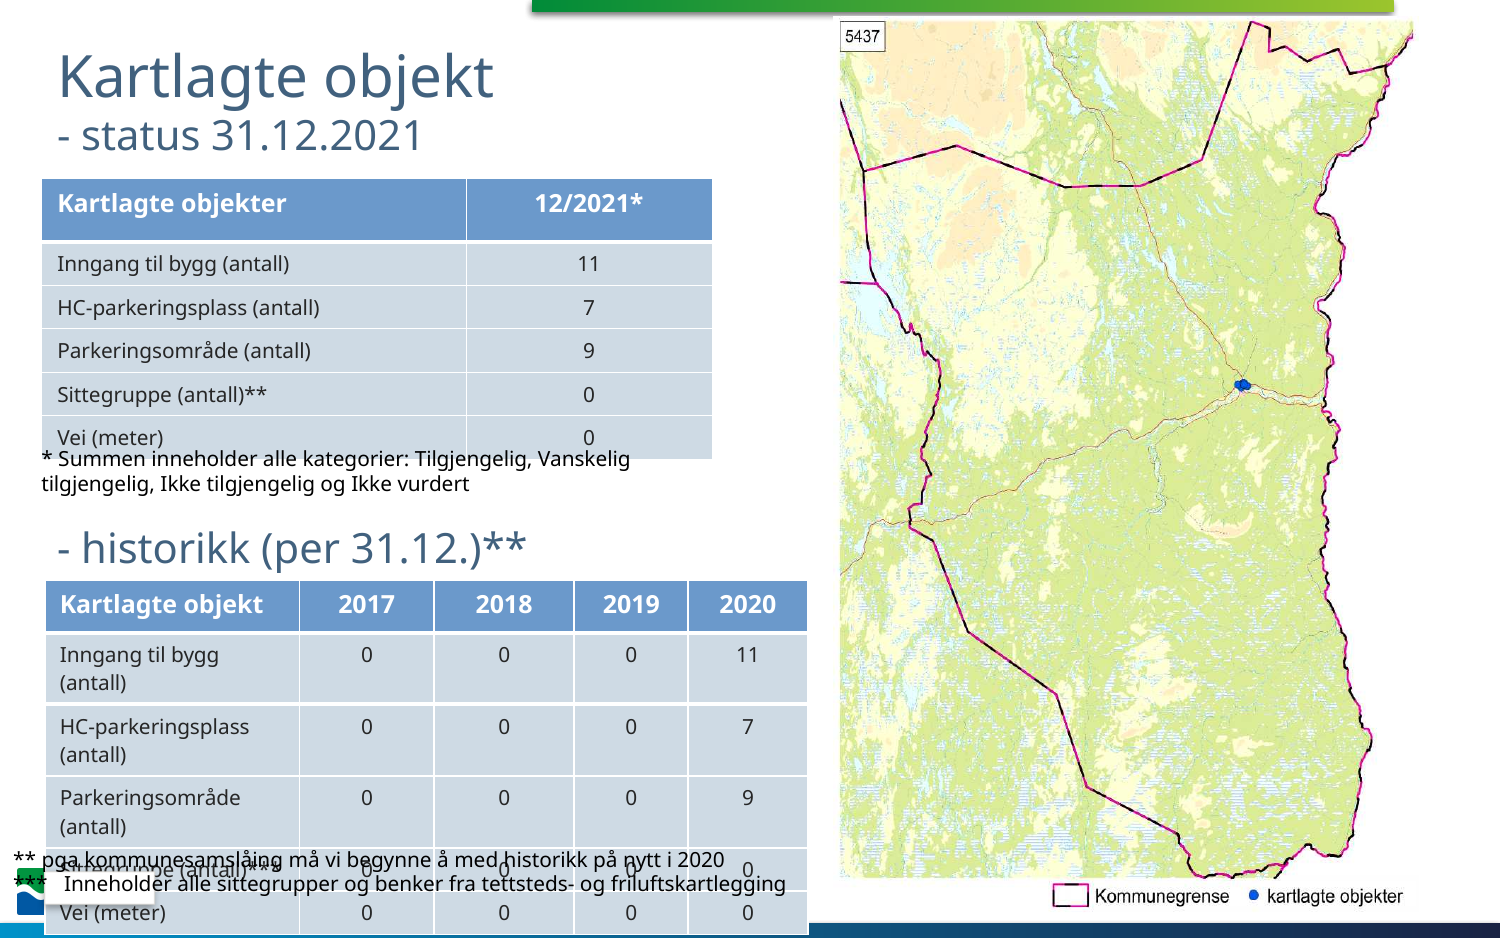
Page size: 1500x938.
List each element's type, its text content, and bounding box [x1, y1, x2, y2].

table_cell 9 [689, 777, 807, 847]
table_header Kartlagte objekter [42, 179, 466, 240]
table_cell Sittegruppe (antall)** [42, 373, 466, 415]
table_cell 0 [435, 706, 573, 775]
table_cell 0 [802, 849, 807, 890]
text_box - historikk (per 31.12.)** [42, 496, 828, 580]
table_cell 0 [467, 416, 712, 459]
table_cell 7 [467, 286, 712, 328]
table_cell Parkeringsområde (antall) [42, 329, 466, 372]
table_header 2020 [689, 581, 807, 631]
text_box * Summen inneholder alle kategorier: Tilgjengelig, Vanskelig tilgjengelig, Ikke tilgjengelig og Ikke vurdert [26, 438, 711, 504]
table_cell 9 [467, 329, 712, 372]
table_cell 0 [689, 892, 807, 934]
table_header 2017 [300, 581, 433, 631]
table_cell Parkeringsområde (antall) [46, 777, 299, 838]
table_cell HC-parkeringsplass (antall) [42, 286, 466, 328]
table_cell 0 [575, 635, 687, 702]
table_cell 0 [300, 904, 433, 934]
table_cell 0 [575, 777, 687, 838]
table_cell 11 [689, 635, 807, 702]
table_header 2019 [575, 581, 687, 631]
table_cell Inngang til bygg (antall) [42, 244, 466, 285]
table_cell 0 [575, 706, 687, 775]
table_cell 0 [300, 635, 433, 702]
text_box ** pga kommunesamslåing må vi begynne å med historikk på nytt i 2020 *** Inneholder alle sittegrupper og benker fra tettsteds- og friluftskartlegging [0, 838, 802, 904]
table_cell 0 [435, 635, 573, 702]
table_cell 0 [575, 904, 687, 934]
table_cell 0 [300, 777, 433, 838]
table_cell Inngang til bygg (antall) [46, 635, 299, 702]
table_cell HC-parkeringsplass (antall) [46, 706, 299, 775]
table_header 12/2021* [467, 179, 712, 240]
table_cell Vei (meter) [46, 904, 299, 934]
table_cell 0 [435, 777, 573, 838]
table_cell 0 [467, 373, 712, 415]
table_cell 0 [435, 904, 573, 934]
picture [833, 16, 1419, 913]
table_cell 11 [467, 244, 712, 285]
text_box Kartlagte objekt - status 31.12.2021 [42, 24, 828, 167]
table_cell Vei (meter) [42, 416, 466, 438]
table_cell 0 [300, 706, 433, 775]
table_header 2018 [435, 581, 573, 631]
table_cell 7 [689, 706, 807, 775]
table_header Kartlagte objekt [46, 581, 299, 631]
